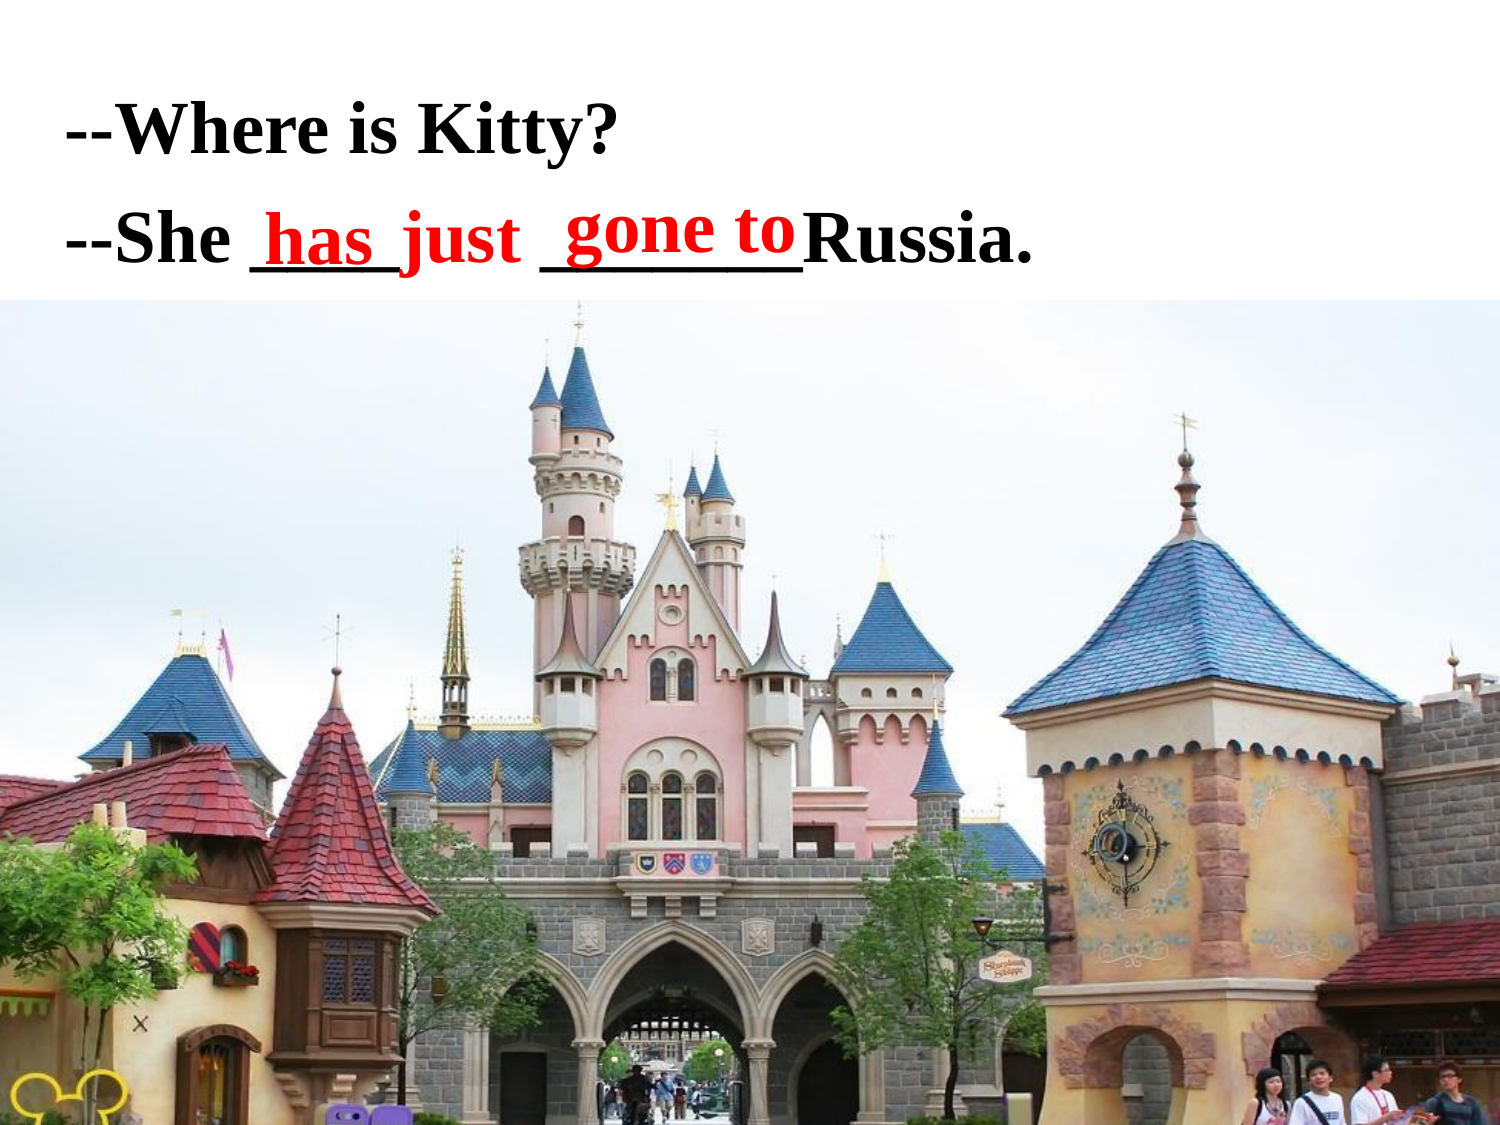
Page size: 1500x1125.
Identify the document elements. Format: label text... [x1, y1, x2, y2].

text_box has [250, 182, 389, 287]
text_box gone to [551, 169, 813, 275]
picture [0, 299, 1500, 1125]
text_box --Where is Kitty? --She ____just _______Russia. [49, 66, 1394, 286]
